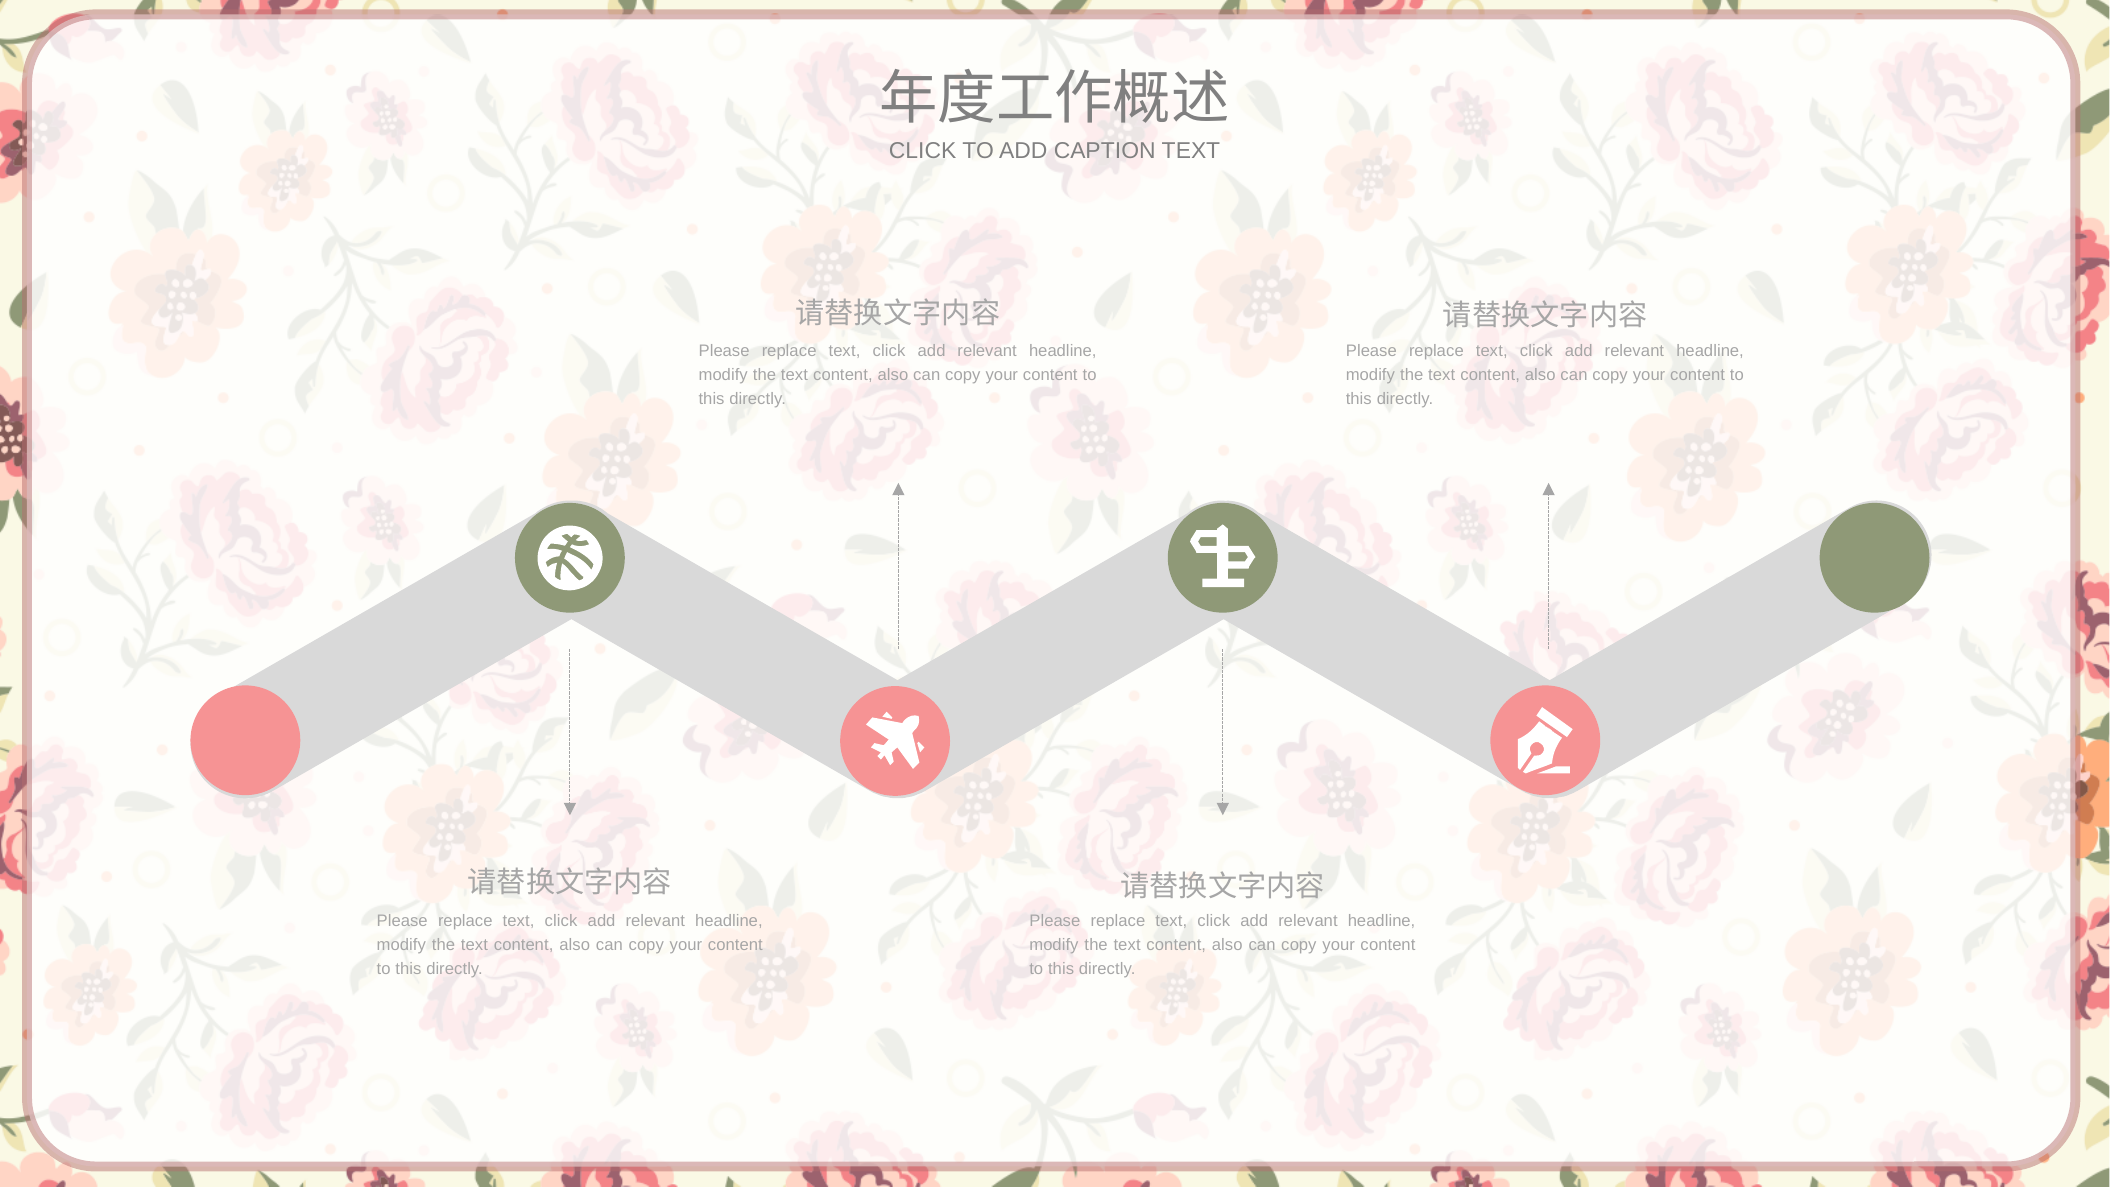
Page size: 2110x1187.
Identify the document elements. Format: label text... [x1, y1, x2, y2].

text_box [683, 280, 1113, 415]
picture [0, 0, 2110, 1187]
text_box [1014, 853, 1431, 985]
text_box CLICK TO ADD CAPTION TEXT [865, 135, 1245, 163]
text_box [1331, 282, 1760, 415]
text_box 年度工作概述 [865, 60, 1245, 131]
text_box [361, 849, 779, 985]
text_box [190, 268, 1930, 1030]
